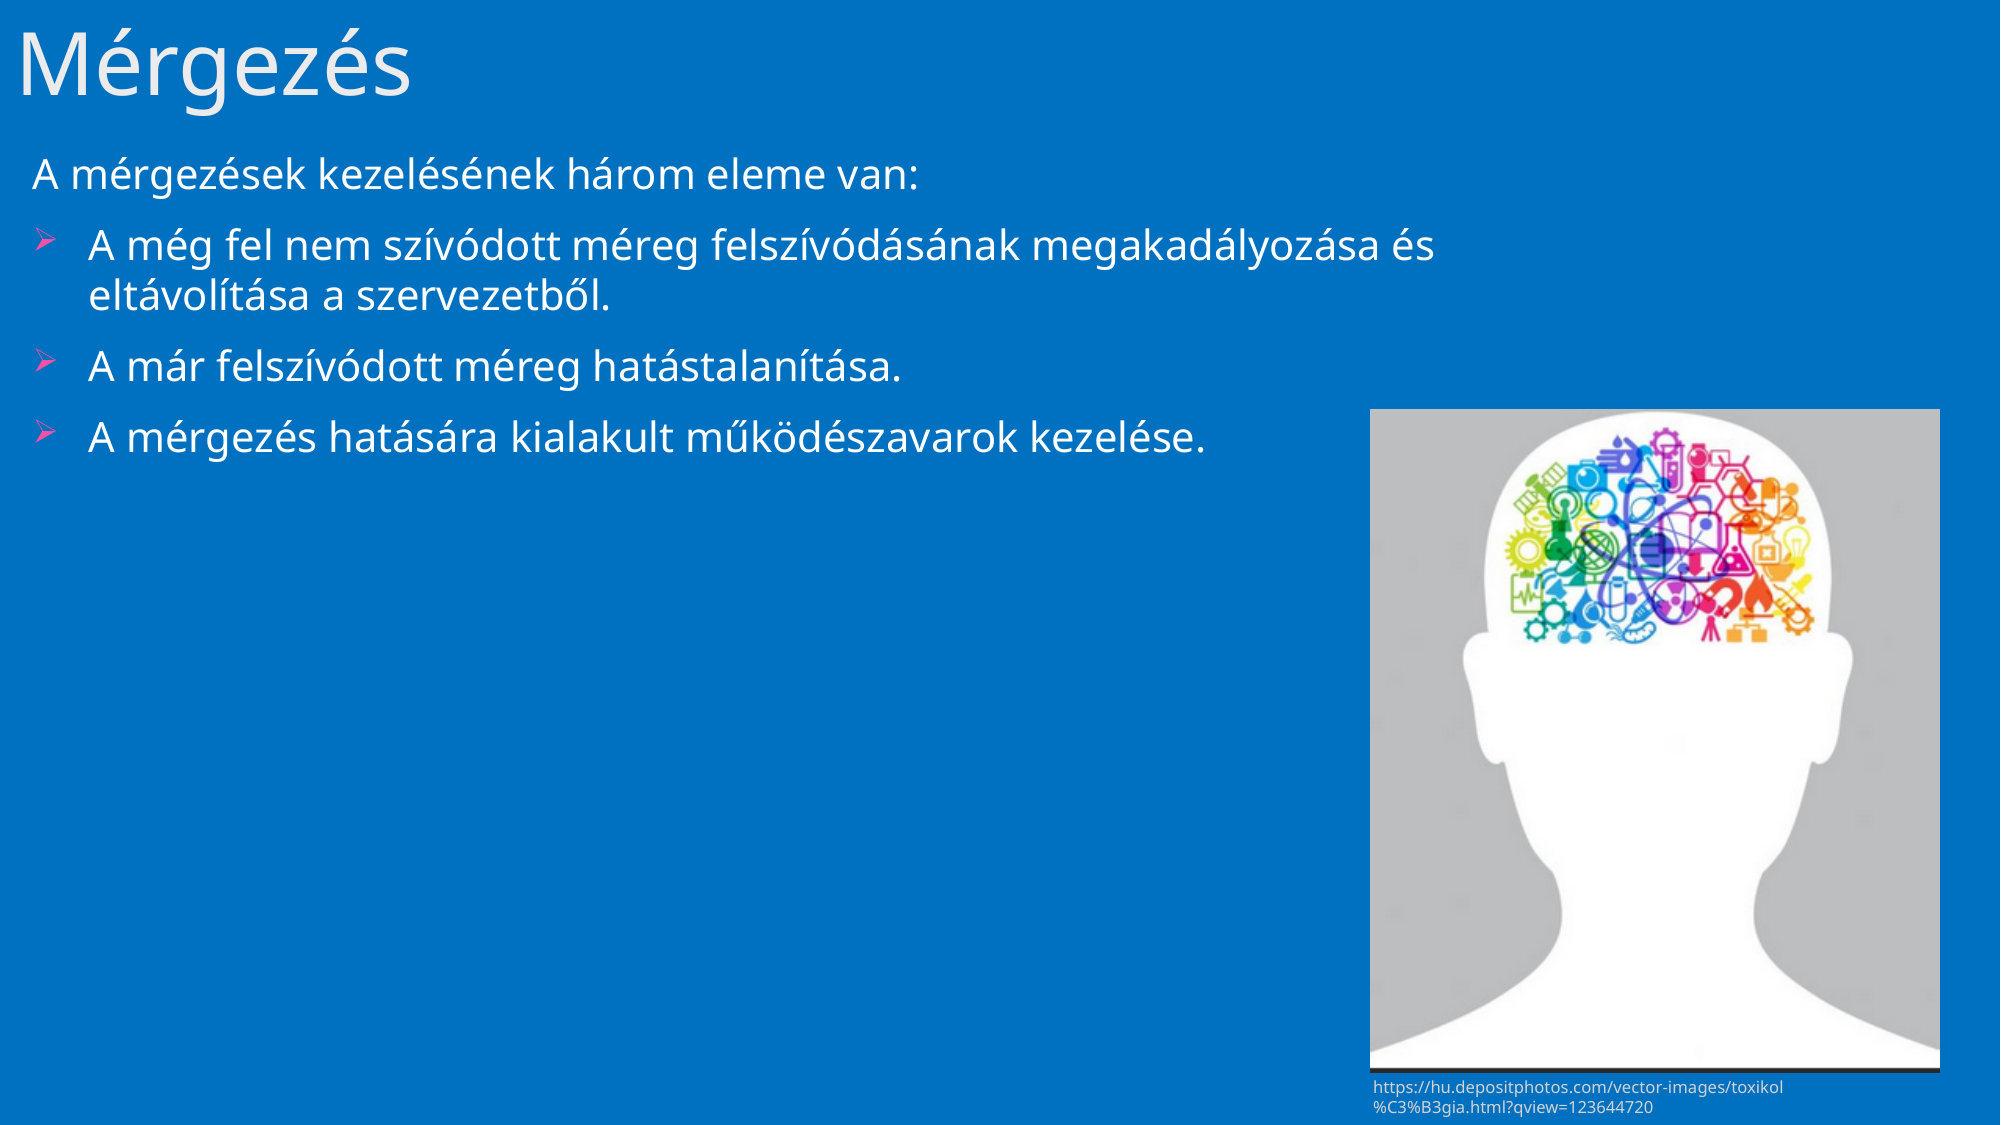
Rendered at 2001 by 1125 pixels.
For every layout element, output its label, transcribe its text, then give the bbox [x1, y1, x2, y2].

title Mérgezés [0, 0, 1703, 179]
text_box https://hu.depositphotos.com/vector-images/toxikol%C3%B3gia.html?qview=123644720 [1358, 1069, 1910, 1125]
list A mérgezések kezelésének három eleme van: A még fel nem szívódott méreg felszívódásának megakadályozása és eltávolítása a szervezetből. A már felszívódott méreg hatástalanítása. A mérgezés hatására kialakult működészavarok kezelése. [17, 140, 1486, 829]
picture [1370, 409, 1940, 1073]
